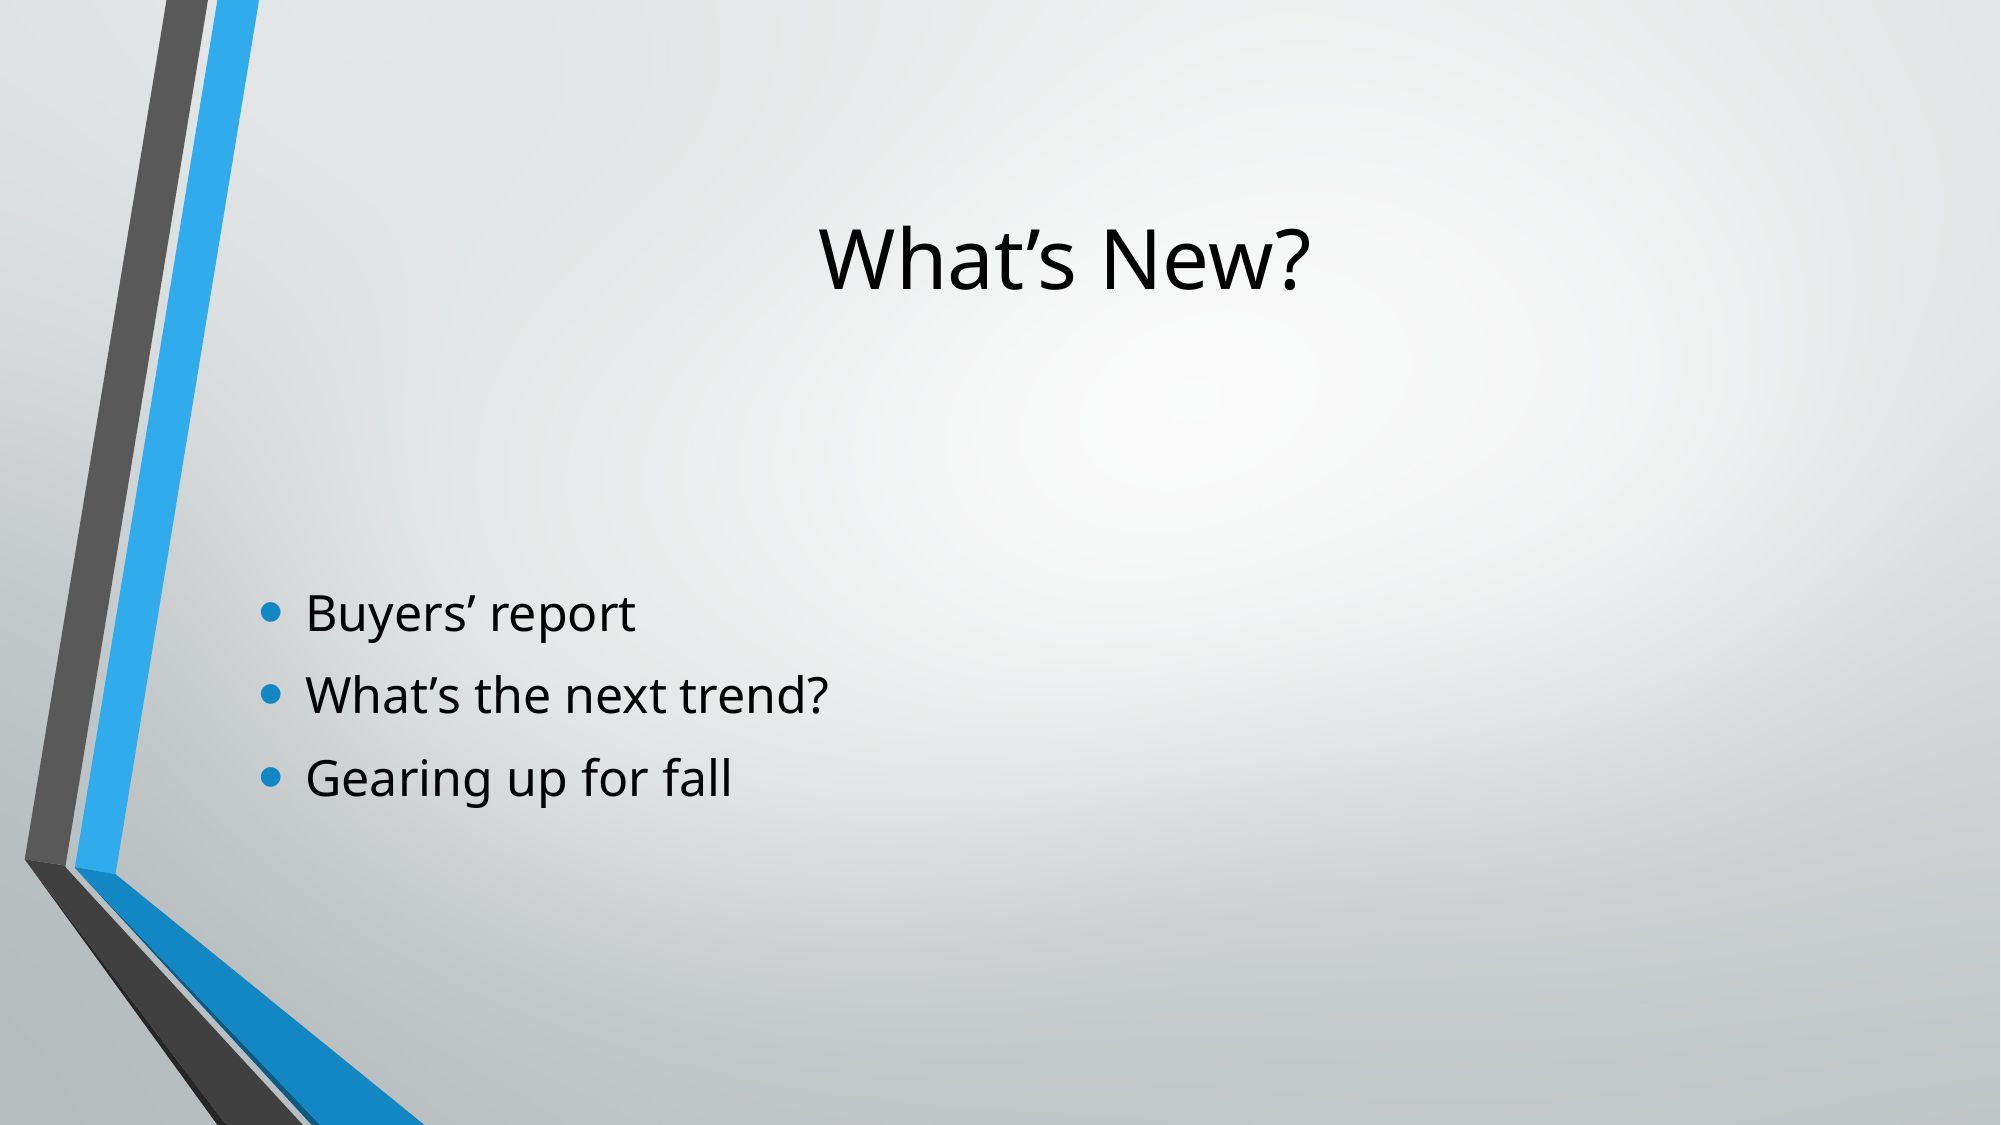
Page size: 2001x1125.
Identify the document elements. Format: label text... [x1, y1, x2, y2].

list Buyers’ report What’s the next trend? Gearing up for fall [243, 437, 1887, 950]
title What’s New? [243, 112, 1887, 400]
